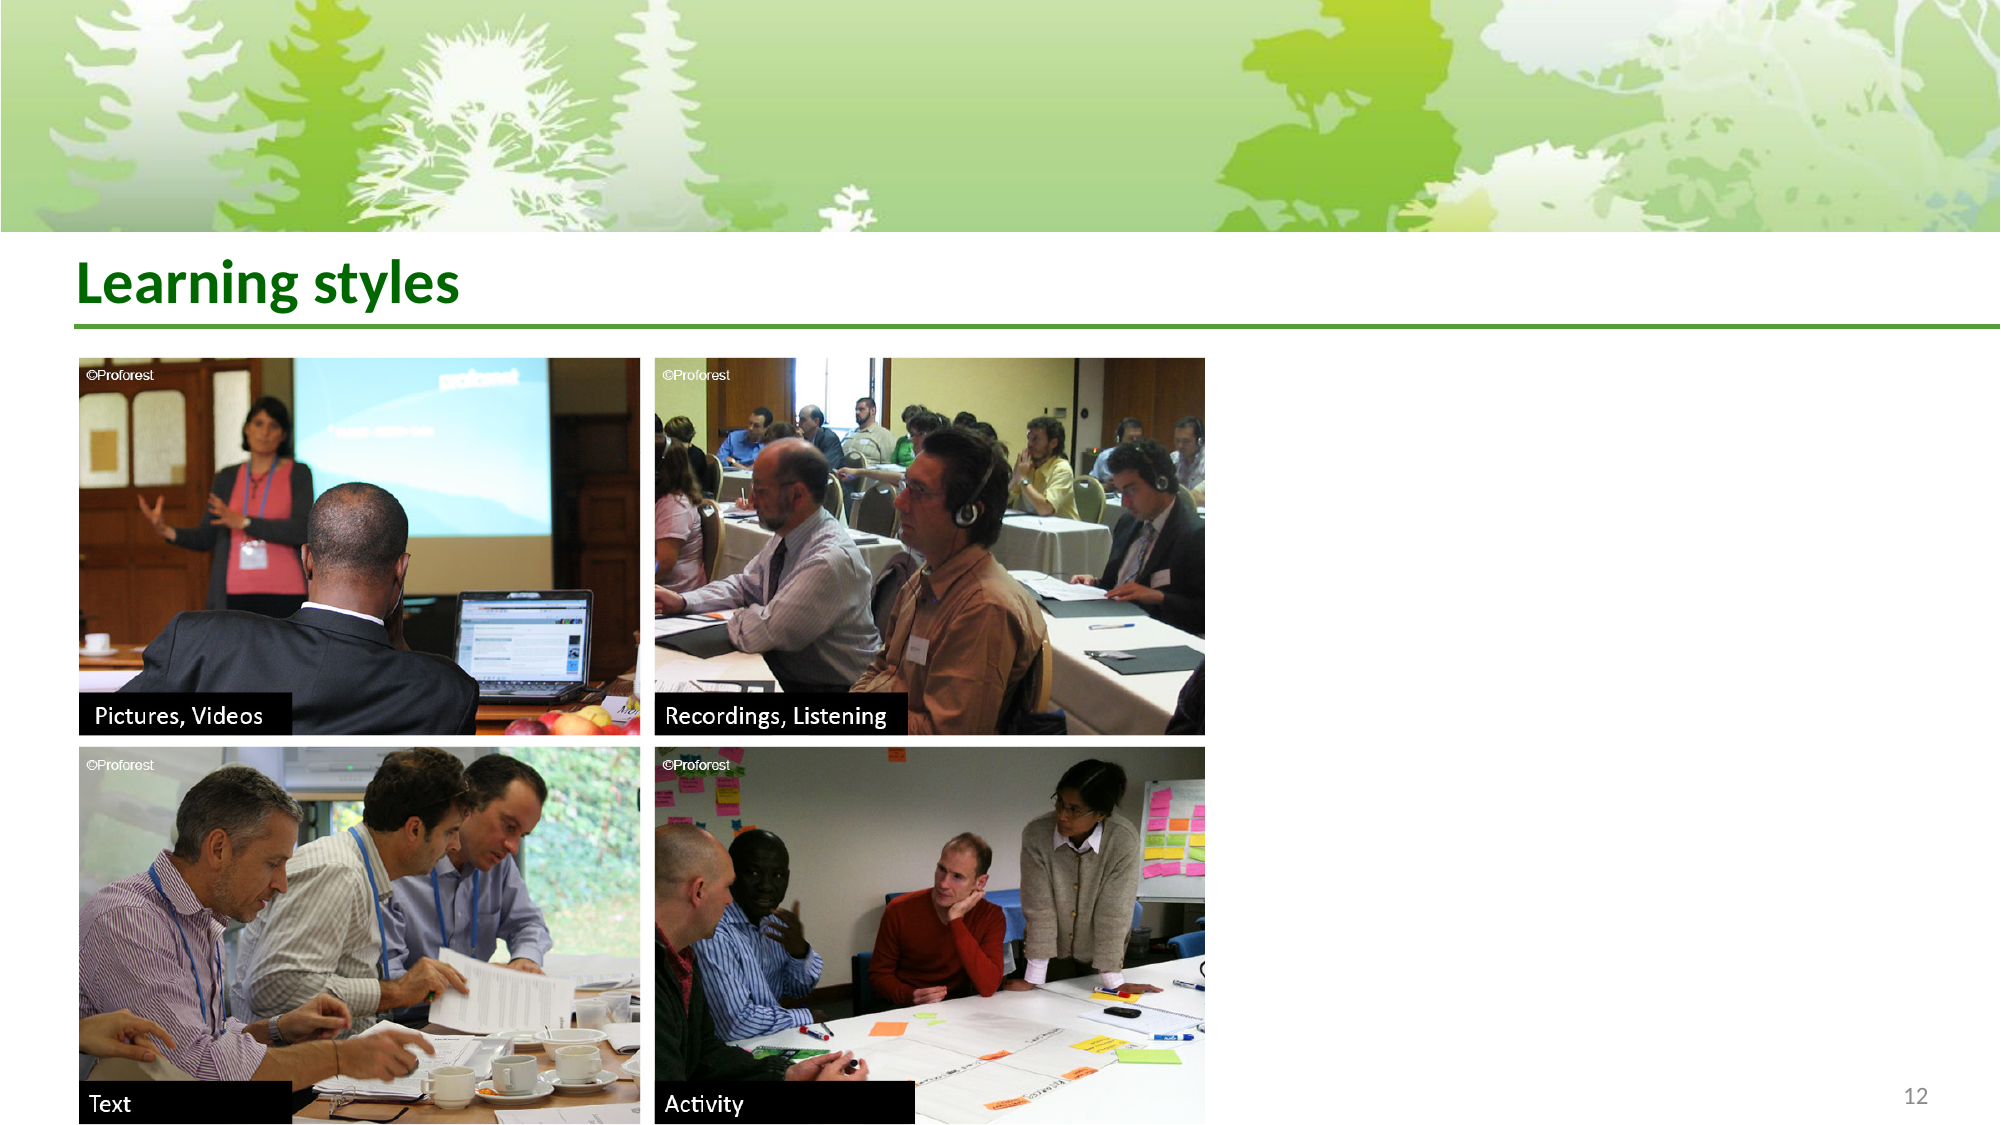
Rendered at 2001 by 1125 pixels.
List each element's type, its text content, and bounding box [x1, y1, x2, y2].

picture [0, 0, 2000, 232]
title Learning styles [61, 190, 1412, 378]
picture [79, 357, 1205, 1125]
slide_number 12 [1493, 1065, 1944, 1125]
